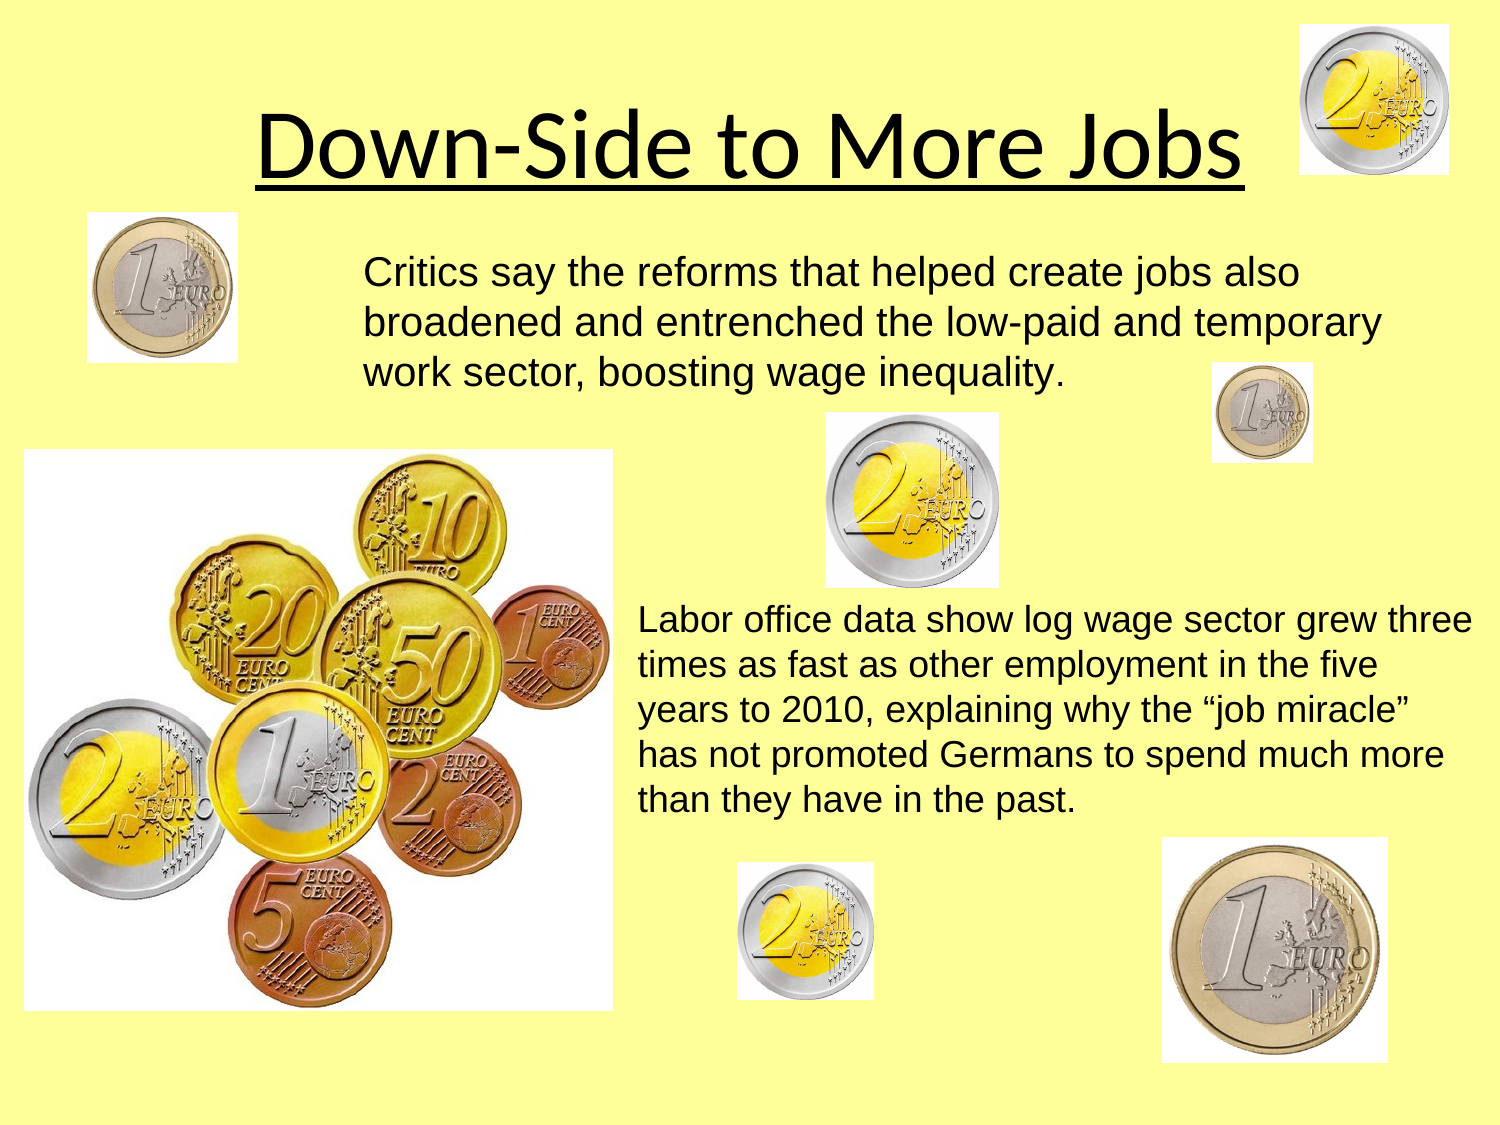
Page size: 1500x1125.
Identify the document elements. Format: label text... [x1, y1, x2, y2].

title Down-Side to More Jobs [74, 44, 1426, 233]
picture [87, 212, 238, 363]
picture [737, 862, 874, 1001]
text_box Critics say the reforms that helped create jobs also broadened and entrenched the low-paid and temporary work sector, boosting wage inequality. [348, 237, 1410, 403]
picture [1162, 837, 1388, 1063]
picture [1299, 24, 1449, 176]
picture [24, 449, 613, 1011]
picture [824, 412, 999, 588]
text_box Labor office data show log wage sector grew three times as fast as other employment in the five years to 2010, explaining why the “job miracle” has not promoted Germans to spend much more than they have in the past. [622, 587, 1499, 828]
picture [1212, 362, 1313, 463]
